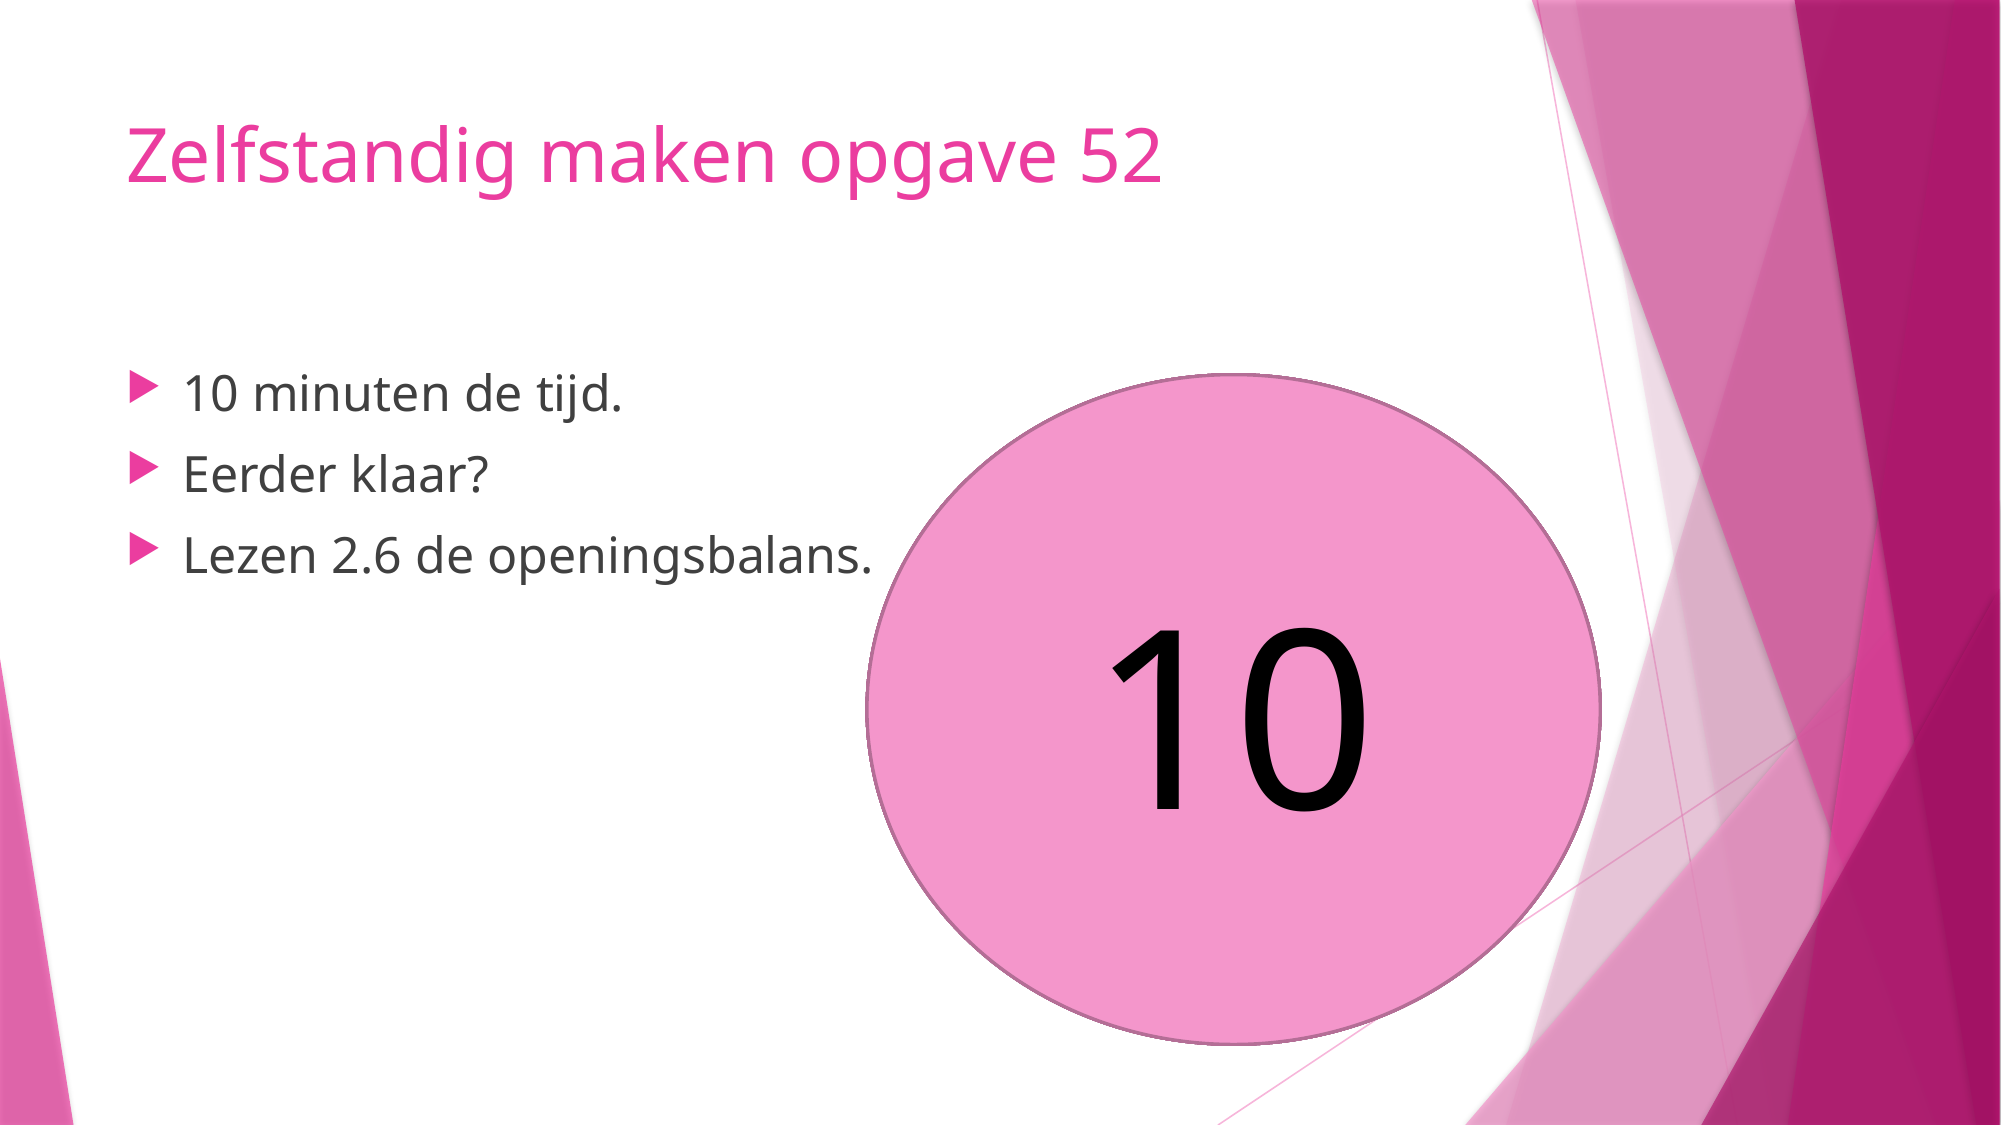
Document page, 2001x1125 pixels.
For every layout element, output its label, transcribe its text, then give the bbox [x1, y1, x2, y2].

text_box 10 [896, 373, 1602, 1046]
list 10 minuten de tijd. Eerder klaar? Lezen 2.6 de openingsbalans. [111, 354, 896, 1044]
title Zelfstandig maken opgave 52 [111, 99, 1522, 317]
